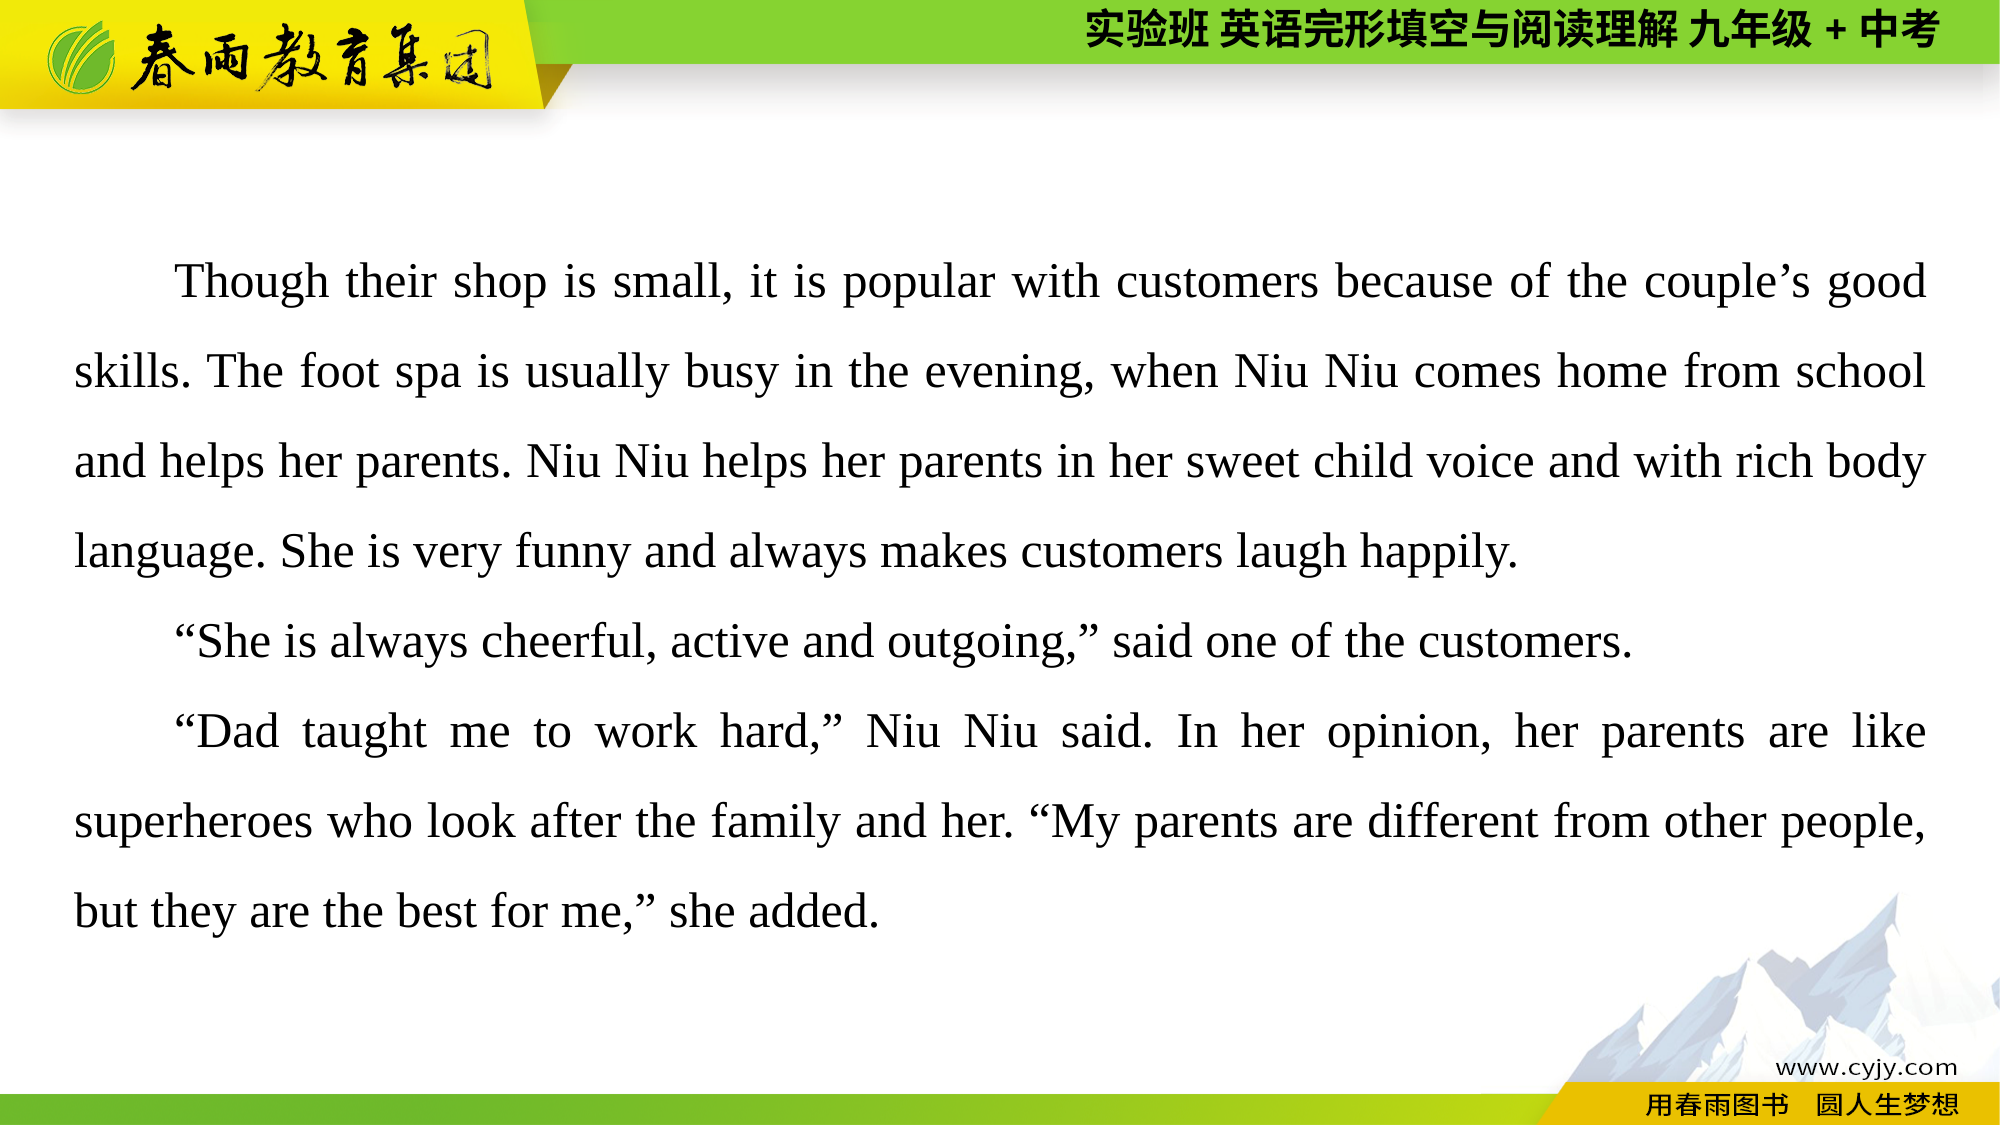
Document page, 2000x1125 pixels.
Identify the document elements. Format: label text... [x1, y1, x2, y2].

list Though their shop is small, it is popular with customers because of the couple’s good skills. The foot spa is usually busy in the evening, when Niu Niu comes home from school and helps her parents. Niu Niu helps her parents in her sweet child voice and with rich body language. She is very funny and always makes customers laugh happily. “She is always cheerful, active and outgoing,” said one of the customers. “Dad taught me to work hard,” Niu Niu said. In her opinion, her parents are like superheroes who look after the family and her. “My parents are different from other people, but they are the best for me,” she added. [59, 210, 1944, 953]
picture [0, 0, 2000, 1125]
